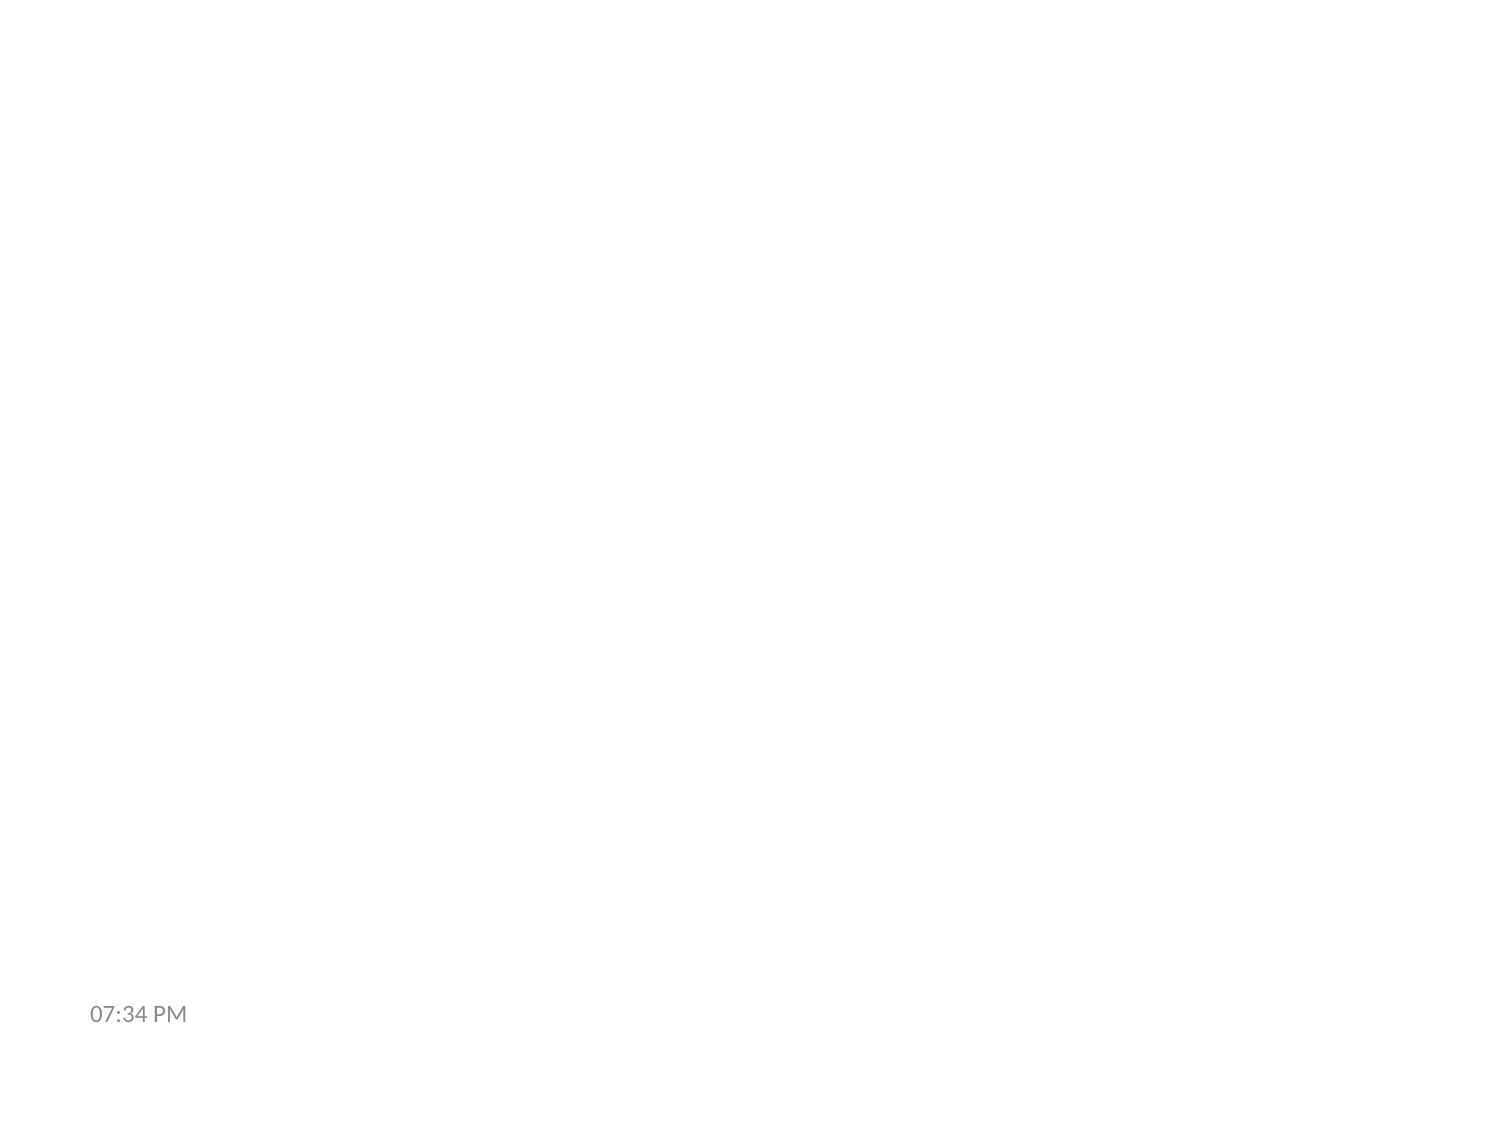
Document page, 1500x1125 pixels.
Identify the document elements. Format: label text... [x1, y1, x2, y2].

text_box 3:35 PM [75, 982, 425, 1043]
